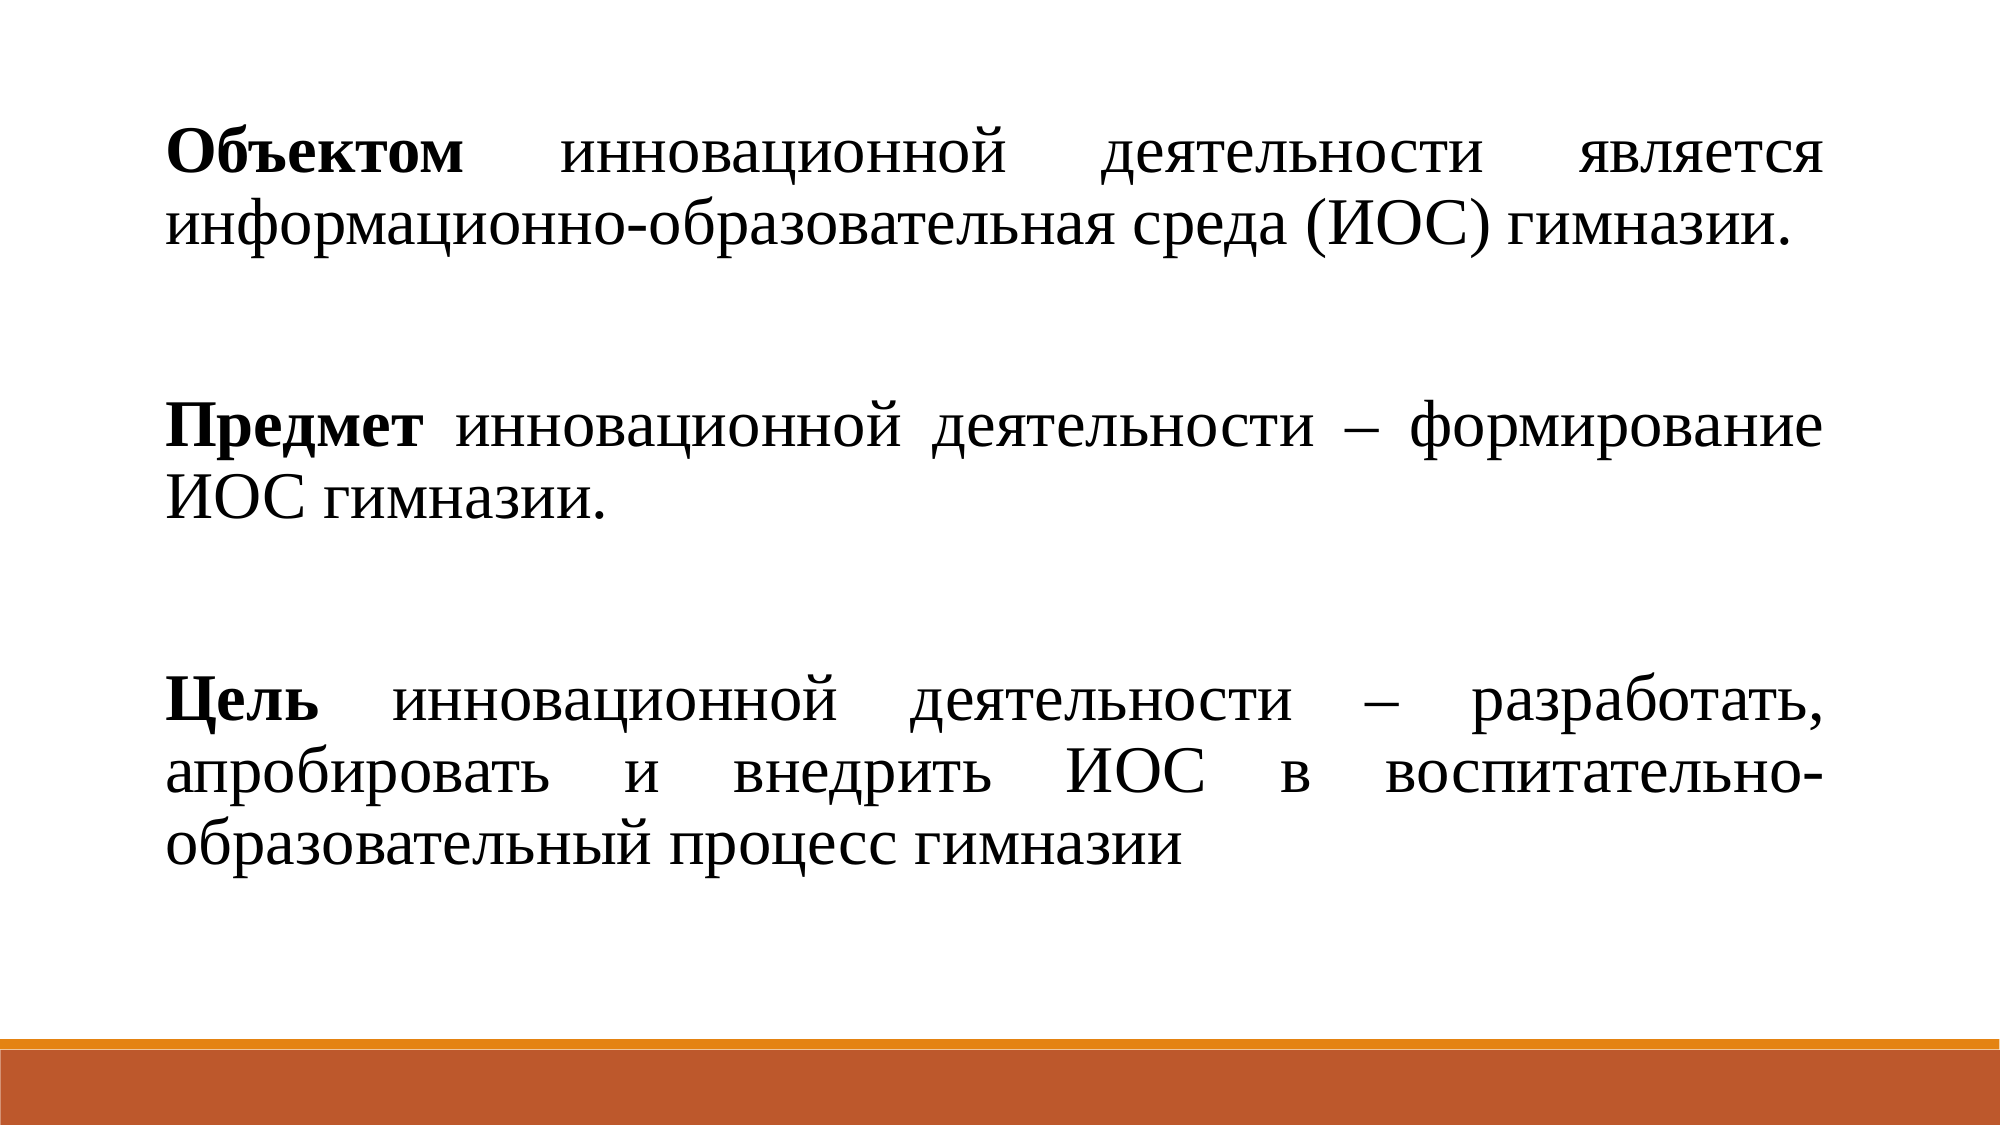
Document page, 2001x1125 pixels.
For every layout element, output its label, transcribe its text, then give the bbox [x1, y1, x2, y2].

list Объектом инновационной деятельности является информационно-образовательная среда (ИОС) гимназии. Предмет инновационной деятельности – формирование ИОС гимназии. Цель инновационной деятельности – разработать, апробировать и внедрить ИОС в воспитательно-образовательный процесс гимназии [150, 107, 1827, 978]
